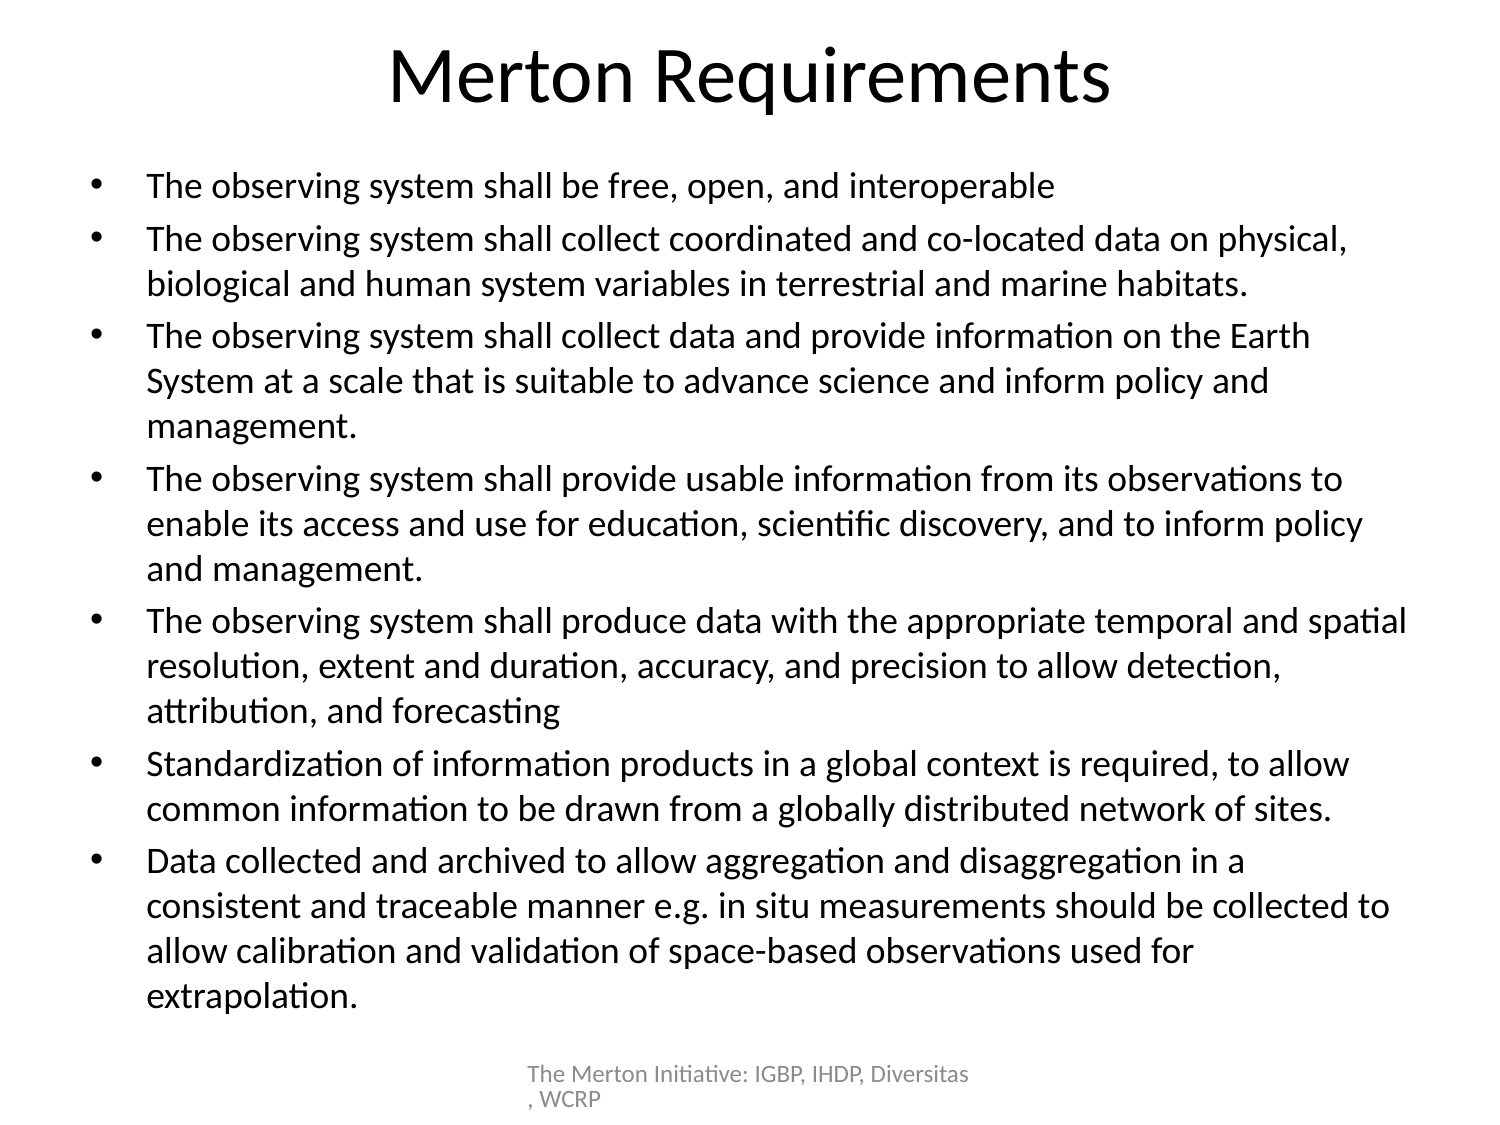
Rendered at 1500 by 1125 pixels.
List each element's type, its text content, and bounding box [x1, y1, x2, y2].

title Merton Requirements [75, 13, 1425, 127]
footer The Merton Initiative: IGBP, IHDP, Diversitas, WCRP [512, 1042, 988, 1103]
list The observing system shall be free, open, and interoperable The observing system shall collect coordinated and co-located data on physical, biological and human system variables in terrestrial and marine habitats. The observing system shall collect data and provide information on the Earth System at a scale that is suitable to advance science and inform policy and management. The observing system shall provide usable information from its observations to enable its access and use for education, scientific discovery, and to inform policy and management. The observing system shall produce data with the appropriate temporal and spatial resolution, extent and duration, accuracy, and precision to allow detection, attribution, and forecasting Standardization of information products in a global context is required, to allow common information to be drawn from a globally distributed network of sites. Data collected and archived to allow aggregation and disaggregation in a consistent and traceable manner e.g. in situ measurements should be collected to allow calibration and validation of space-based observations used for extrapolation. [75, 153, 1425, 897]
